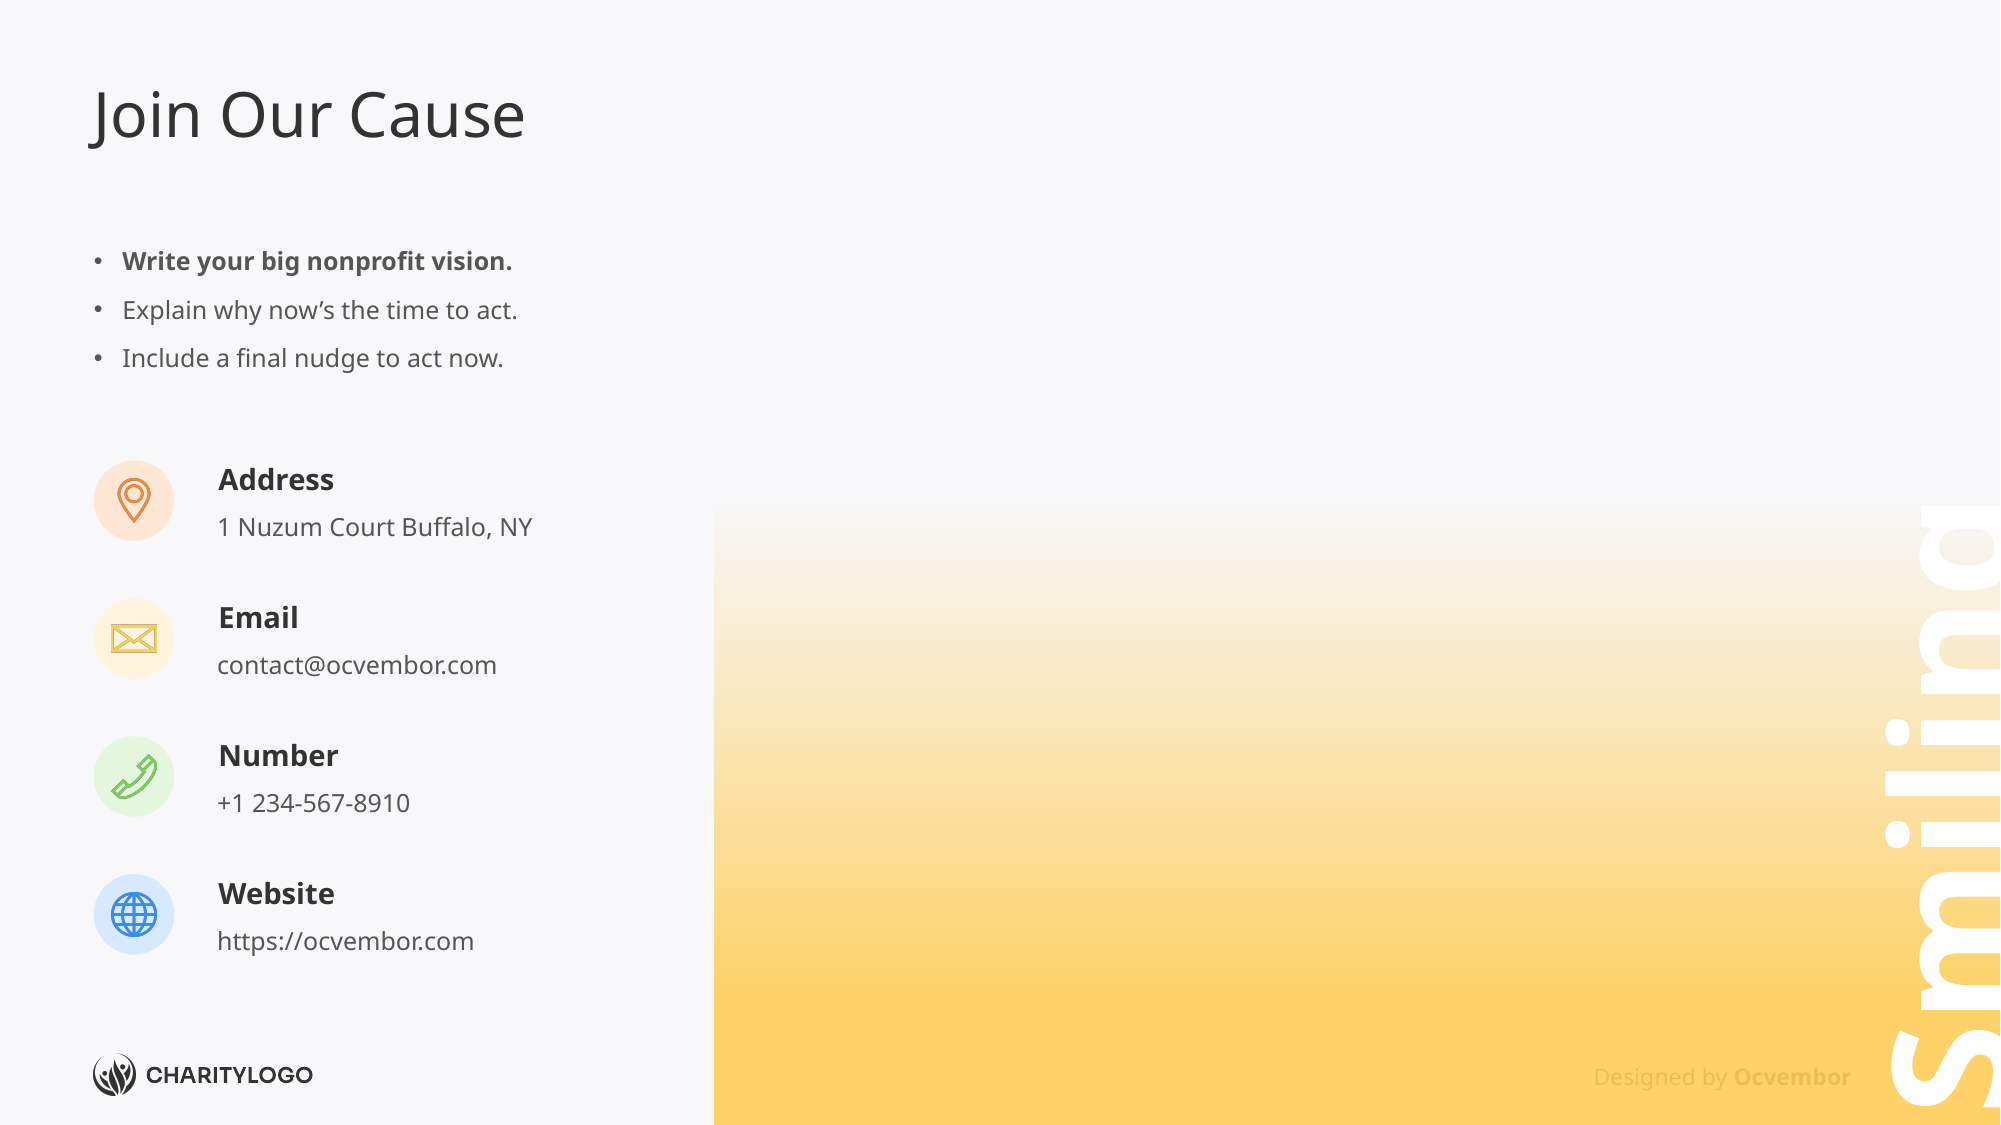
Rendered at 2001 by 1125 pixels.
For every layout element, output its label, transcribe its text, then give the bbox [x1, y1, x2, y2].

picture [714, 0, 2000, 1125]
text_box [93, 736, 175, 817]
title Join Our Cause [93, 75, 714, 151]
picture [111, 753, 157, 799]
text_box Email [217, 599, 581, 635]
text_box https://ocvembor.com [217, 919, 581, 955]
text_box 1 Nuzum Court Buffalo, NY [217, 505, 581, 542]
picture [93, 1053, 136, 1096]
picture [111, 891, 157, 937]
text_box contact@ocvembor.com [217, 643, 581, 680]
text_box [93, 598, 175, 679]
text_box Write your big nonprofit vision. Explain why now’s the time to act. Include a final nudge to act now. [93, 239, 581, 373]
text_box +1 234-567-8910 [217, 781, 581, 818]
text_box Number [217, 737, 581, 773]
picture [111, 616, 157, 662]
text_box Address [217, 461, 581, 497]
text_box Website [217, 875, 581, 911]
text_box [93, 460, 175, 541]
text_box [93, 874, 175, 955]
picture [111, 478, 157, 524]
